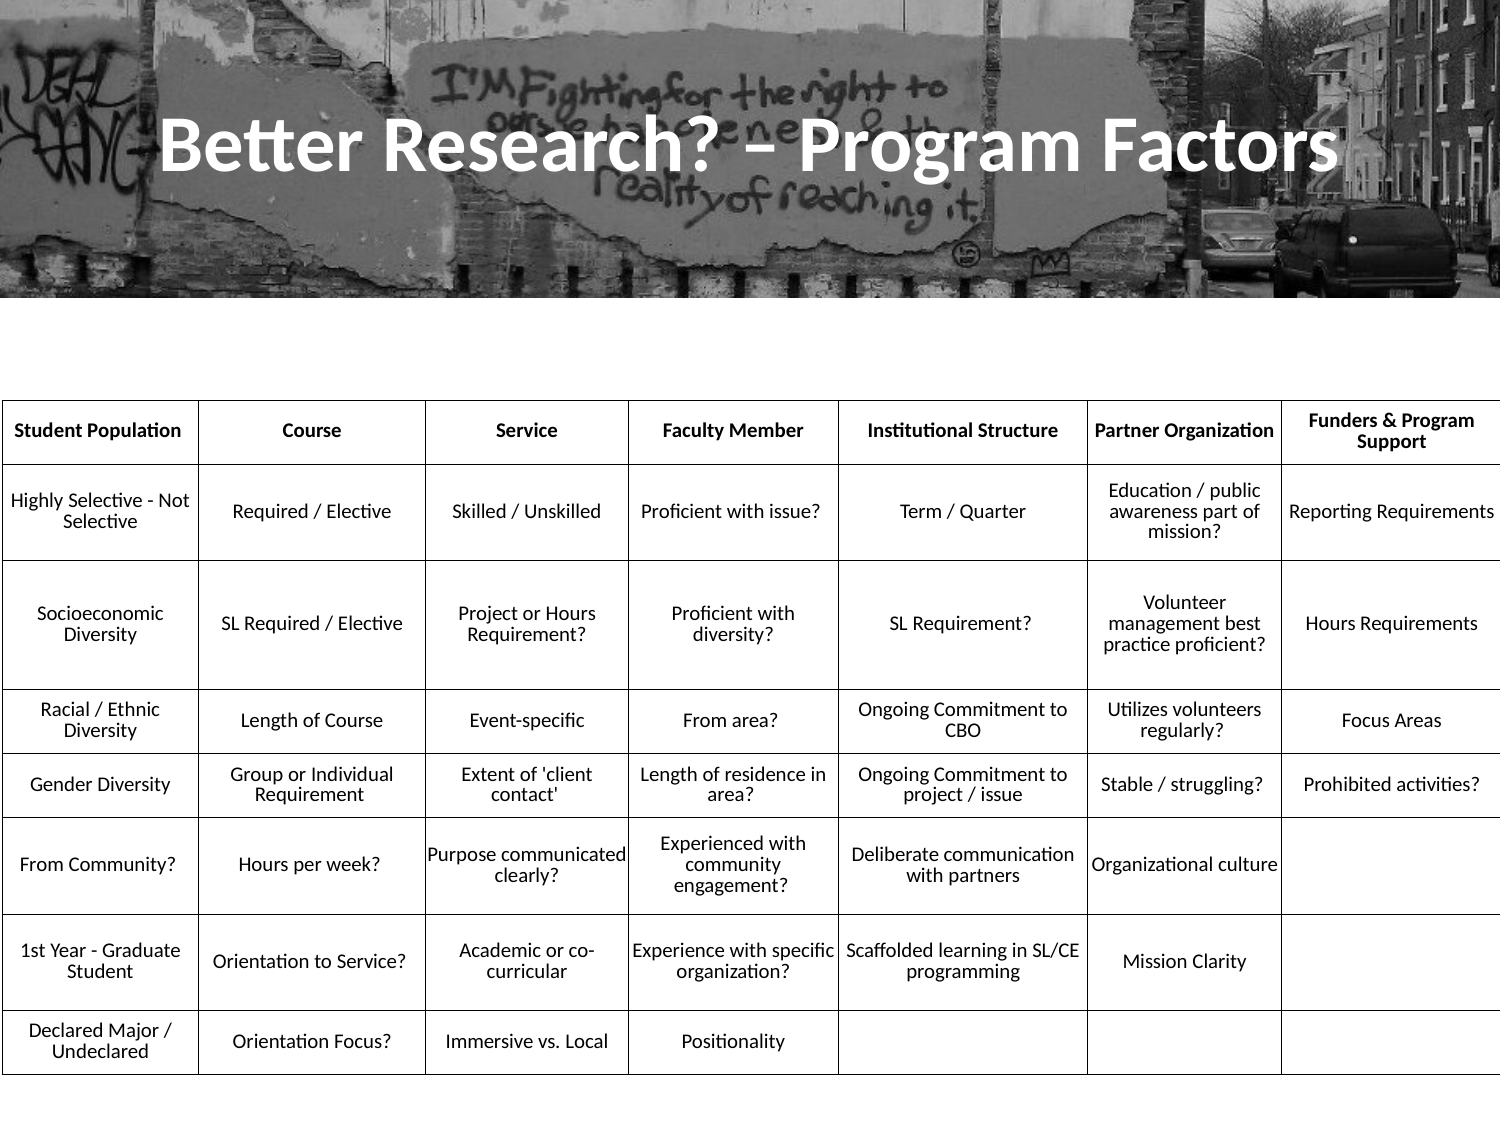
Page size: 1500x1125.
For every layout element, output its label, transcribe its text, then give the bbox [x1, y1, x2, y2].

table_cell SL Required / Elective [199, 561, 425, 689]
table_cell Hours per week? [199, 818, 425, 914]
table_cell Extent of 'client contact' [426, 754, 628, 817]
table_cell SL Requirement? [839, 561, 1087, 689]
table_cell Ongoing Commitment to CBO [839, 690, 1087, 753]
table_cell Group or Individual Requirement [199, 754, 425, 817]
table_cell Organizational culture [1088, 818, 1281, 914]
table_cell Length of residence in area? [629, 754, 838, 817]
table_cell Proficient with issue? [629, 465, 838, 560]
table_cell Education / public awareness part of mission? [1088, 465, 1281, 560]
table_cell [1282, 818, 1500, 914]
table_header Partner Organization [1088, 401, 1281, 464]
table_cell Volunteer management best practice proficient? [1088, 561, 1281, 689]
table_cell [1088, 1011, 1281, 1074]
table_cell 1st Year - Graduate Student [3, 915, 198, 1010]
table_cell Racial / Ethnic Diversity [3, 690, 198, 753]
table_cell Length of Course [199, 690, 425, 753]
table_cell Immersive vs. Local [426, 1011, 628, 1074]
table_cell Positionality [629, 1011, 838, 1074]
table_cell Ongoing Commitment to project / issue [839, 754, 1087, 817]
table_header Faculty Member [629, 401, 838, 464]
table_cell Mission Clarity [1088, 915, 1281, 1010]
table_header Course [199, 401, 425, 464]
table_cell Focus Areas [1282, 690, 1500, 753]
table_cell Purpose communicated clearly? [426, 818, 628, 914]
table_cell Gender Diversity [3, 754, 198, 817]
table_cell Utilizes volunteers regularly? [1088, 690, 1281, 753]
table_cell Required / Elective [199, 465, 425, 560]
table_cell Experience with specific organization? [629, 915, 838, 1010]
table_cell Skilled / Unskilled [426, 465, 628, 560]
table_cell Stable / struggling? [1088, 754, 1281, 817]
table_cell Term / Quarter [839, 465, 1087, 560]
table_cell [1282, 1011, 1500, 1074]
table_cell Orientation Focus? [199, 1011, 425, 1074]
table_cell Orientation to Service? [199, 915, 425, 1010]
table_header Student Population [3, 401, 198, 464]
table_cell Declared Major / Undeclared [3, 1011, 198, 1074]
table_cell Proficient with diversity? [629, 561, 838, 689]
table_header Funders & Program Support [1282, 401, 1500, 464]
table_header Institutional Structure [839, 401, 1087, 464]
table_cell Scaffolded learning in SL/CE programming [839, 915, 1087, 1010]
table_cell Event-specific [426, 690, 628, 753]
table_cell Project or Hours Requirement? [426, 561, 628, 689]
picture [0, 0, 1500, 299]
table_cell Academic or co-curricular [426, 915, 628, 1010]
table_cell Prohibited activities? [1282, 754, 1500, 817]
table_cell Experienced with community engagement? [629, 818, 838, 914]
table_cell From area? [629, 690, 838, 753]
table_header Service [426, 401, 628, 464]
table_cell [1282, 915, 1500, 1010]
table_cell Socioeconomic Diversity [3, 561, 198, 689]
table_cell [839, 1011, 1087, 1074]
table_cell Hours Requirements [1282, 561, 1500, 689]
table_cell Deliberate communication with partners [839, 818, 1087, 914]
table_cell From Community? [3, 818, 198, 914]
table_cell Highly Selective - Not Selective [3, 465, 198, 560]
table_cell Reporting Requirements [1282, 465, 1500, 560]
